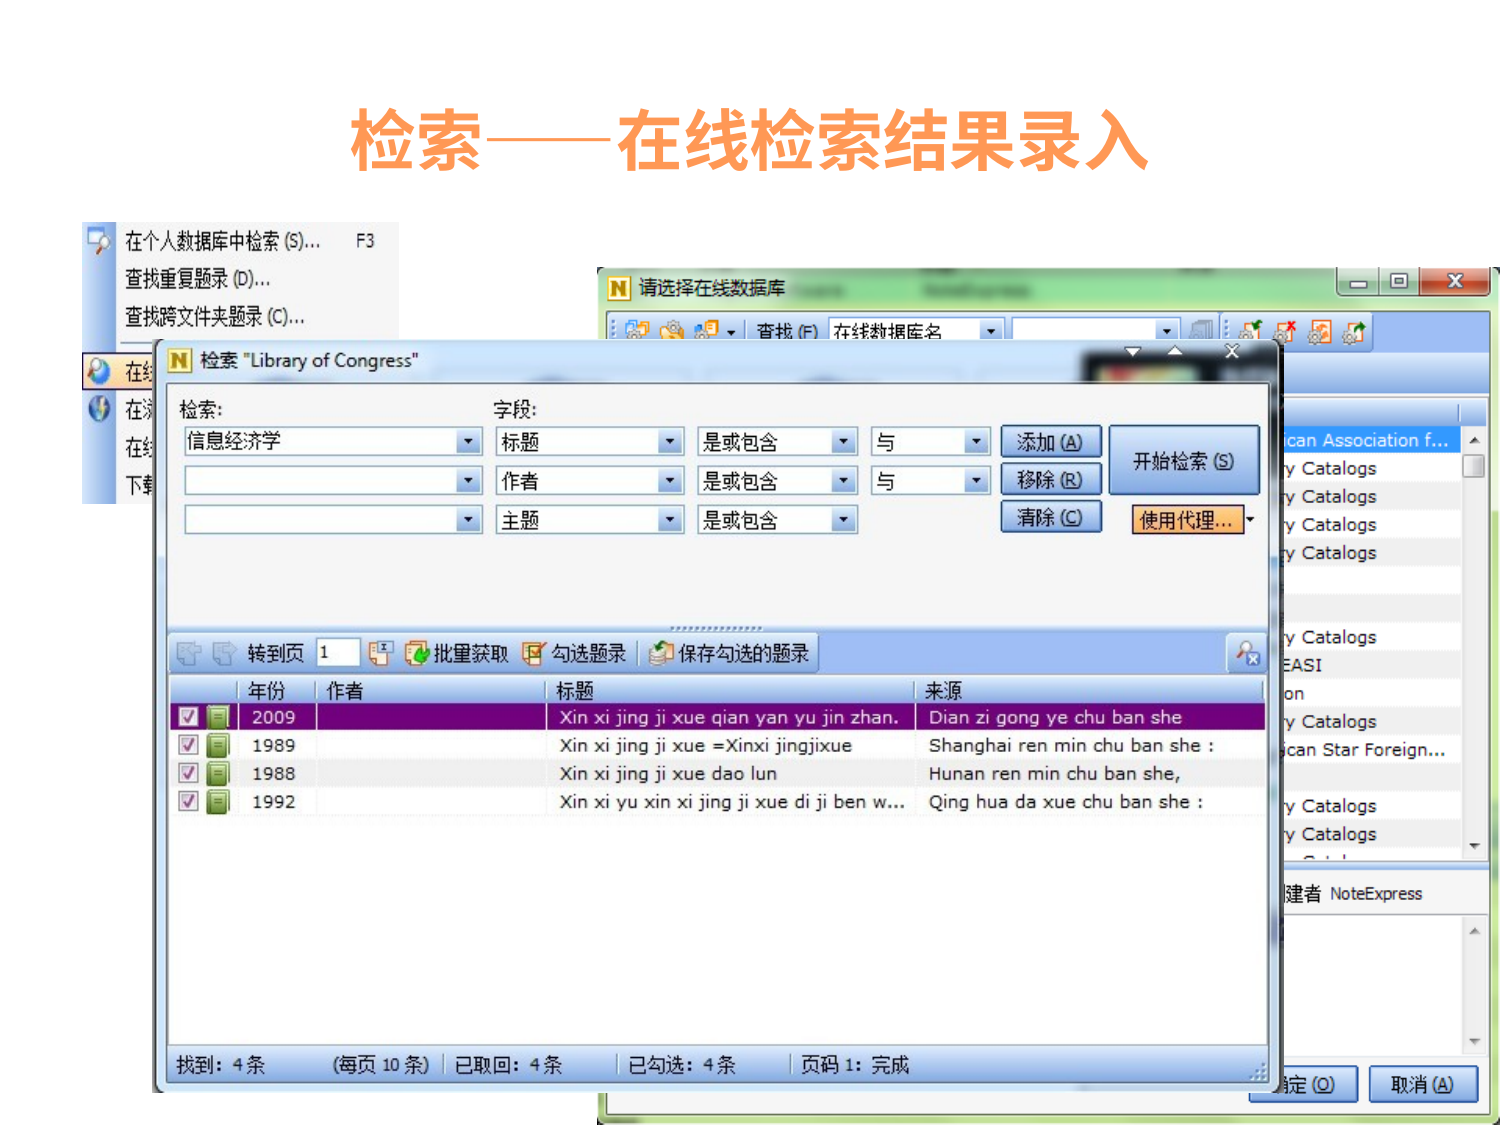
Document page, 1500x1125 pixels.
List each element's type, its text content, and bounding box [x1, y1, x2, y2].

title 检索——在线检索结果录入 [75, 45, 1425, 233]
picture [152, 266, 1500, 1125]
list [81, 222, 399, 505]
